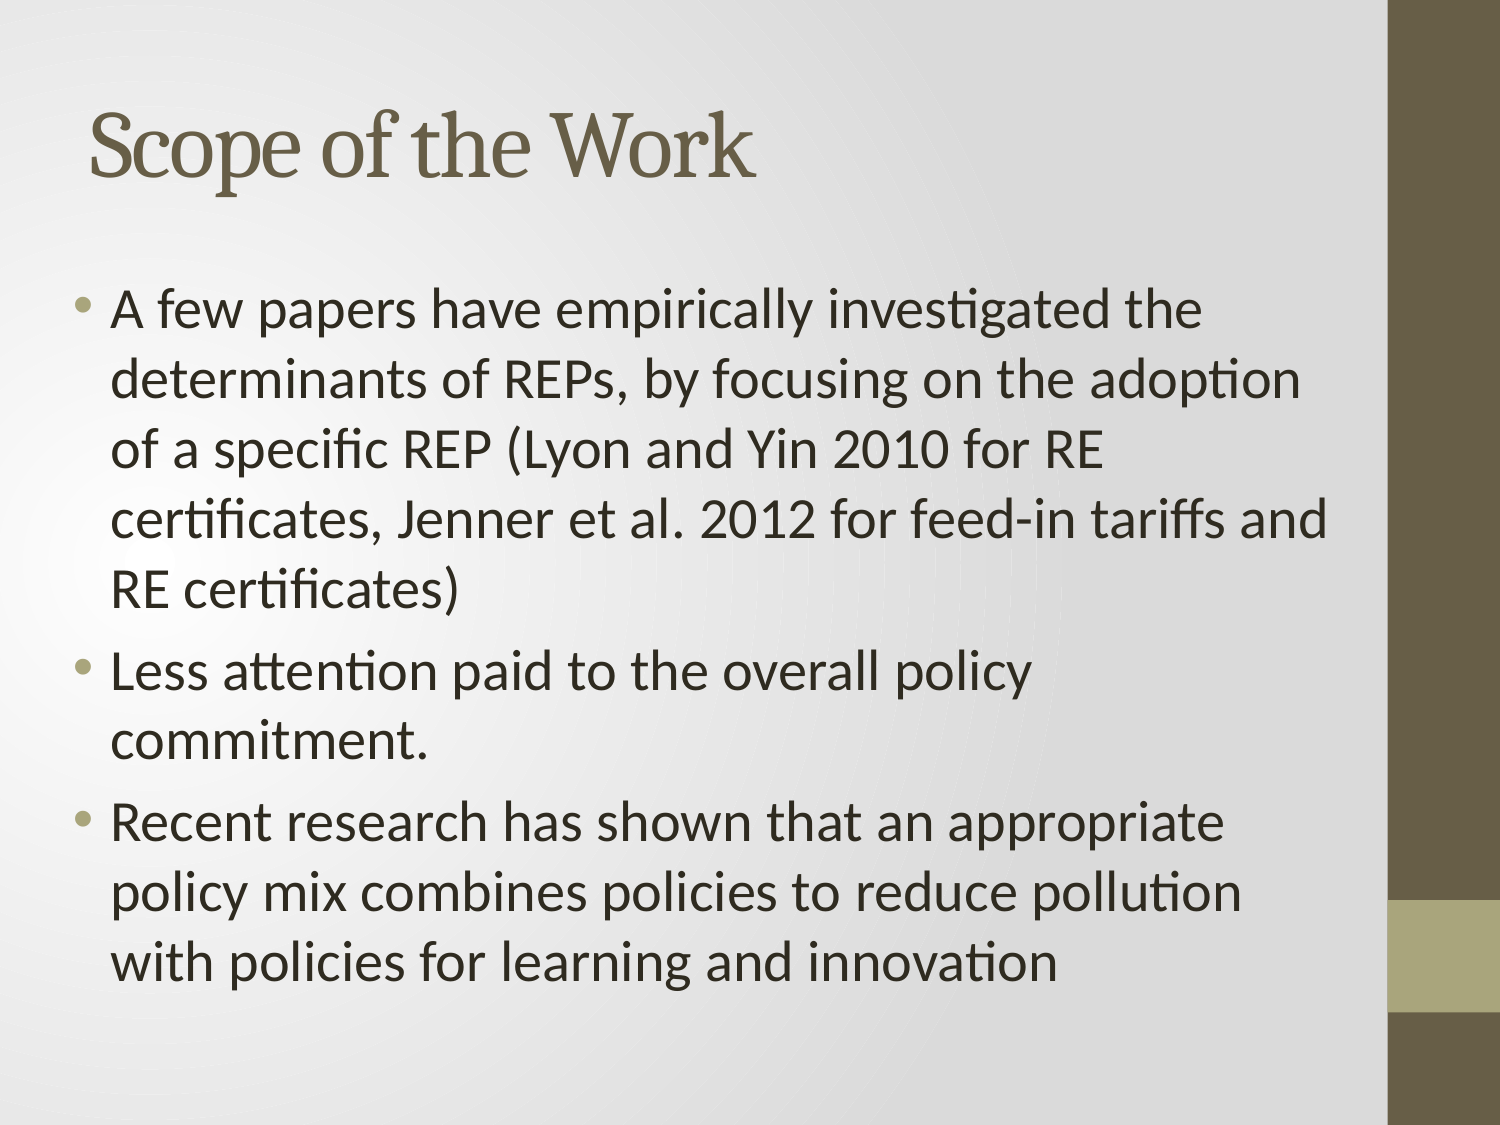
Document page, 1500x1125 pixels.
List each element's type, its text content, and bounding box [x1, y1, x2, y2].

title Scope of the Work [75, 45, 1325, 233]
list A few papers have empirically investigated the determinants of REPs, by focusing on the adoption of a specific REP (Lyon and Yin 2010 for RE certificates, Jenner et al. 2012 for feed-in tariffs and RE certificates) Less attention paid to the overall policy commitment. Recent research has shown that an appropriate policy mix combines policies to reduce pollution with policies for learning and innovation [39, 262, 1362, 1074]
